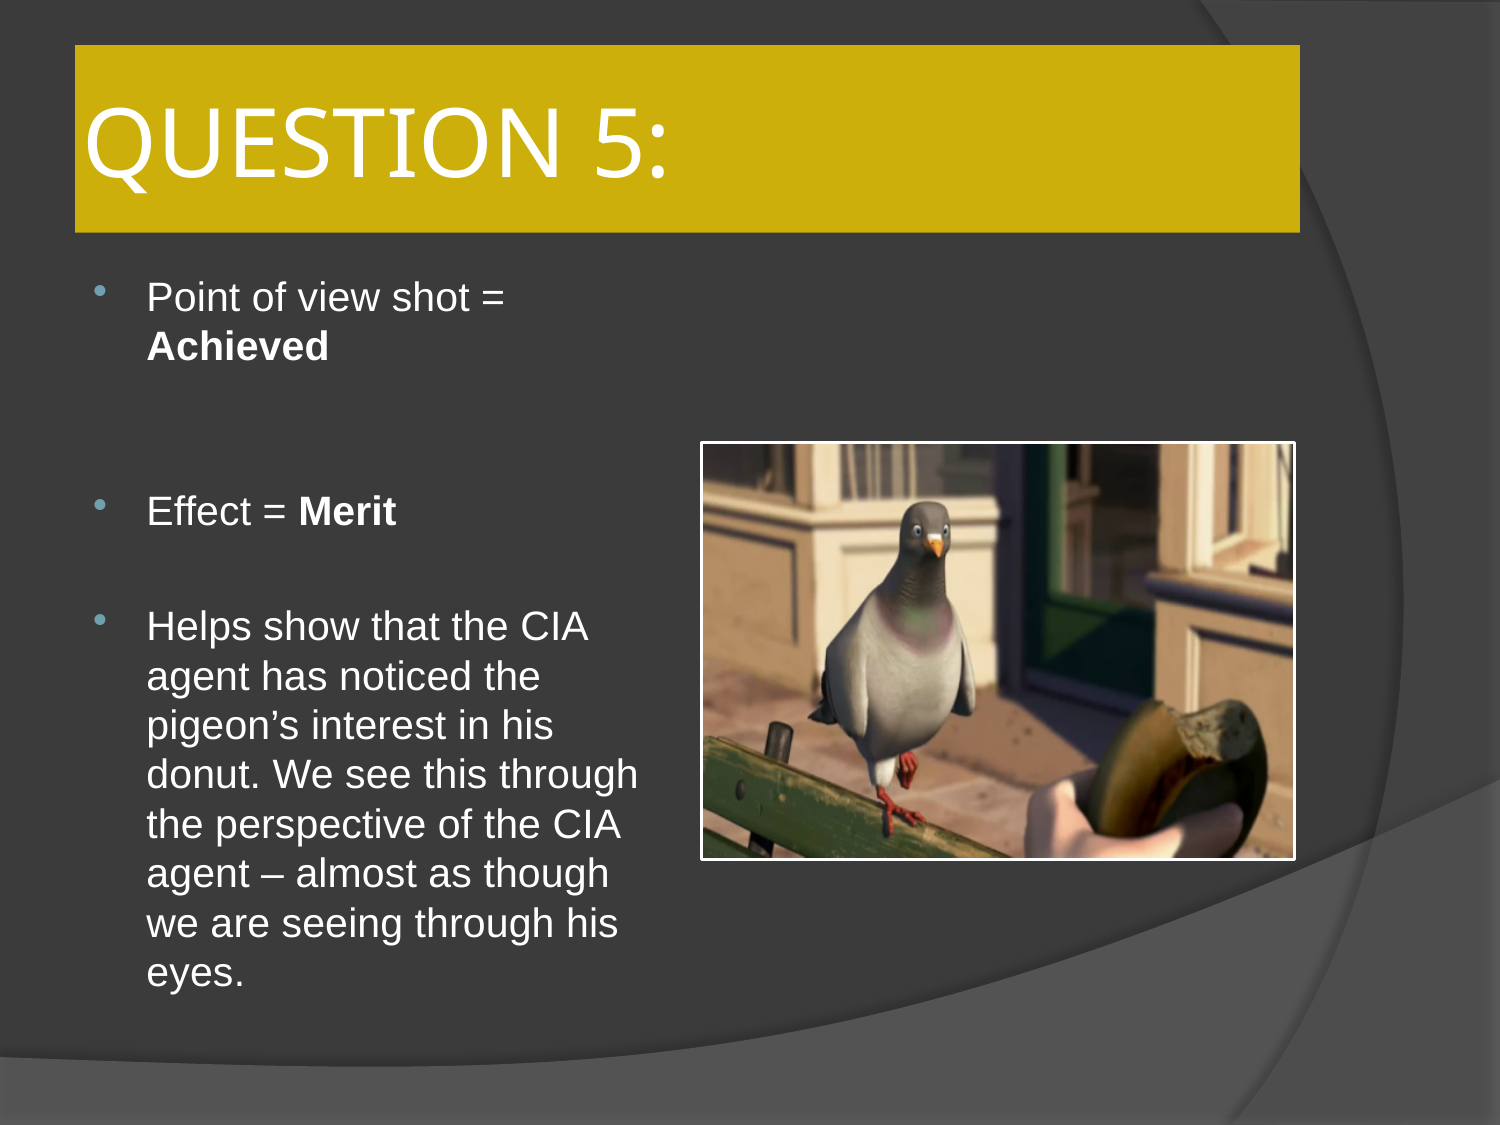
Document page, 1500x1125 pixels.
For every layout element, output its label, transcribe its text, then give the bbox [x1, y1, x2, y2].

title QUESTION 5: [75, 45, 1300, 233]
list Point of view shot = Achieved Effect = Merit Helps show that the CIA agent has noticed the pigeon’s interest in his donut. We see this through the perspective of the CIA agent – almost as though we are seeing through his eyes. [75, 262, 675, 1005]
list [702, 444, 1294, 859]
